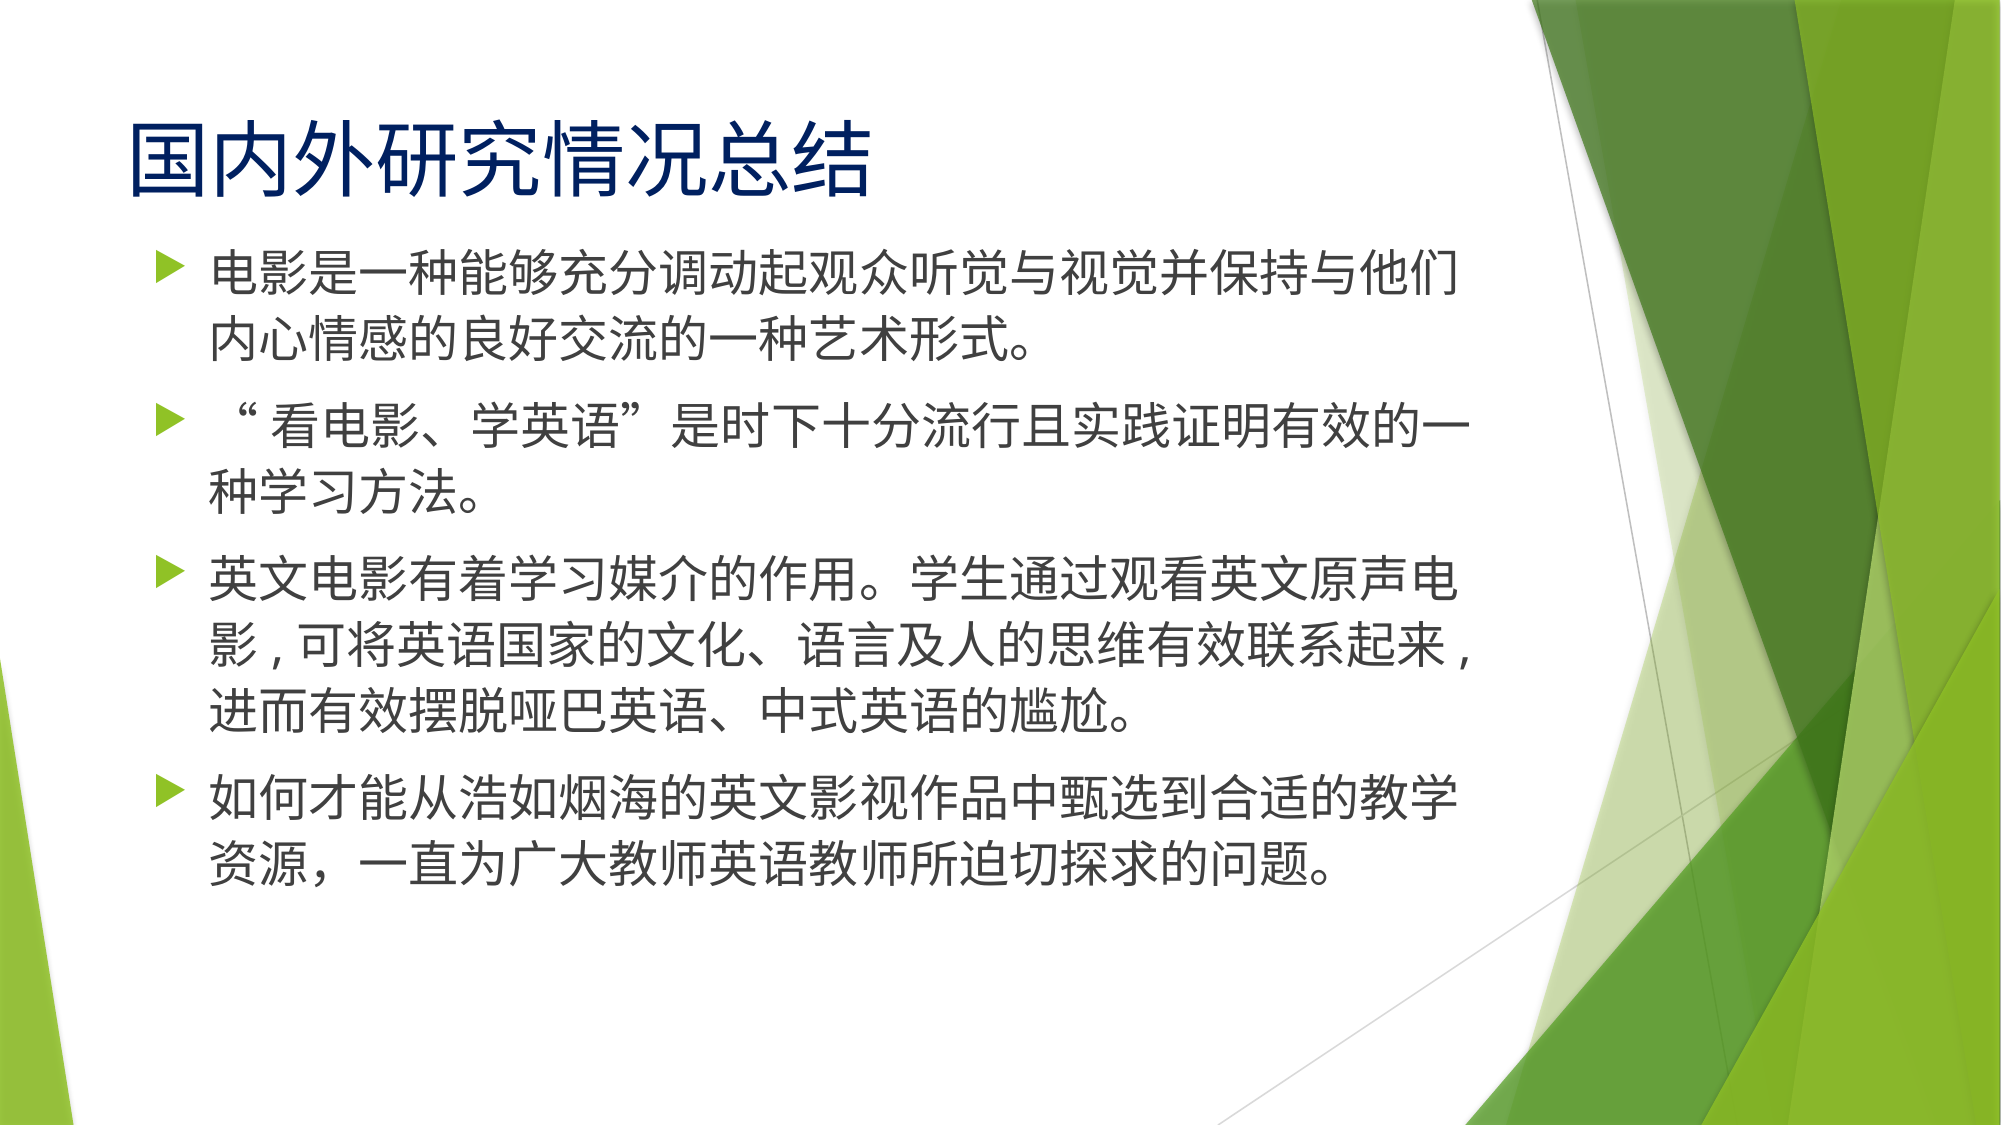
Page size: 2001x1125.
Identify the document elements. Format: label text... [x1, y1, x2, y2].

list 电影是一种能够充分调动起观众听觉与视觉并保持与他们内心情感的良好交流的一种艺术形式。 “看电影、学英语”是时下十分流行且实践证明有效的一种学习方法。 英文电影有着学习媒介的作用。学生通过观看英文原声电影,可将英语国家的文化、语言及人的思维有效联系起来,进而有效摆脱哑巴英语、中式英语的尴尬。 如何才能从浩如烟海的英文影视作品中甄选到合适的教学资源，一直为广大教师英语教师所迫切探求的问题。 [137, 228, 1522, 1066]
title 国内外研究情况总结 [111, 99, 1522, 317]
